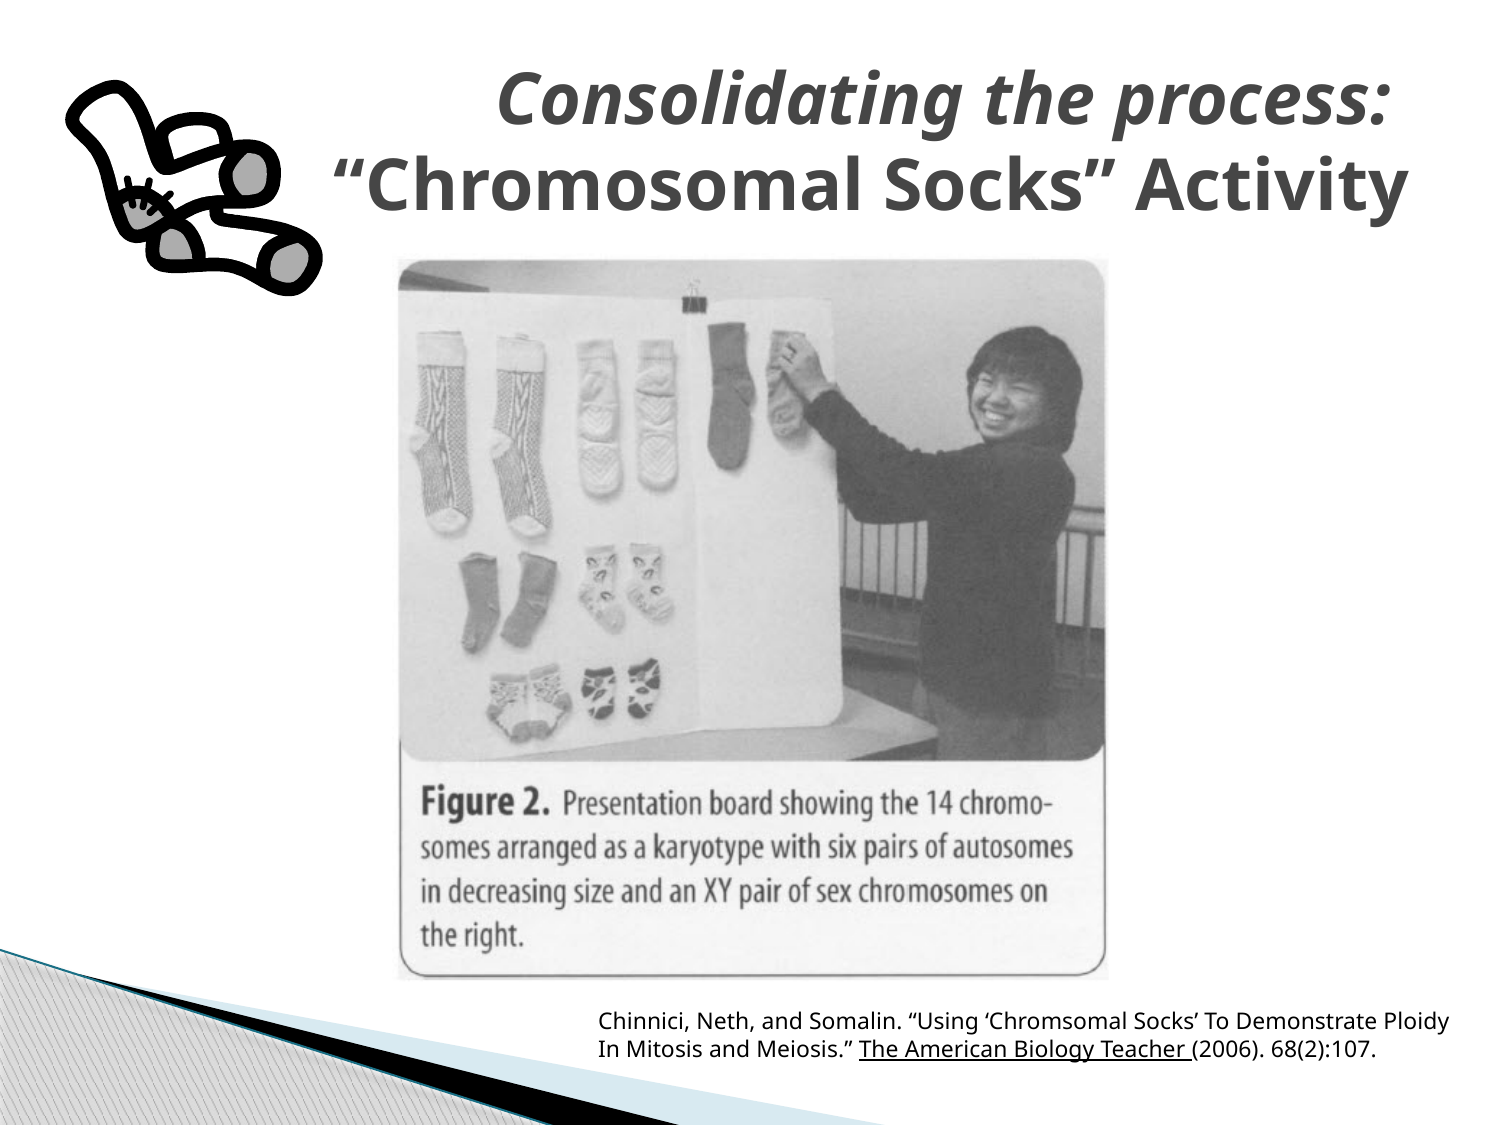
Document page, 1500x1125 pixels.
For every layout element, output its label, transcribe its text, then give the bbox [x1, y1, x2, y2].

picture [64, 77, 325, 308]
text_box Chinnici, Neth, and Somalin. “Using ‘Chromsomal Socks’ To Demonstrate Ploidy In Mitosis and Meiosis.” The American Biology Teacher (2006). 68(2):107. [583, 999, 1466, 1070]
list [381, 242, 1119, 986]
title Consolidating the process: “Chromosomal Socks” Activity [75, 45, 1425, 233]
